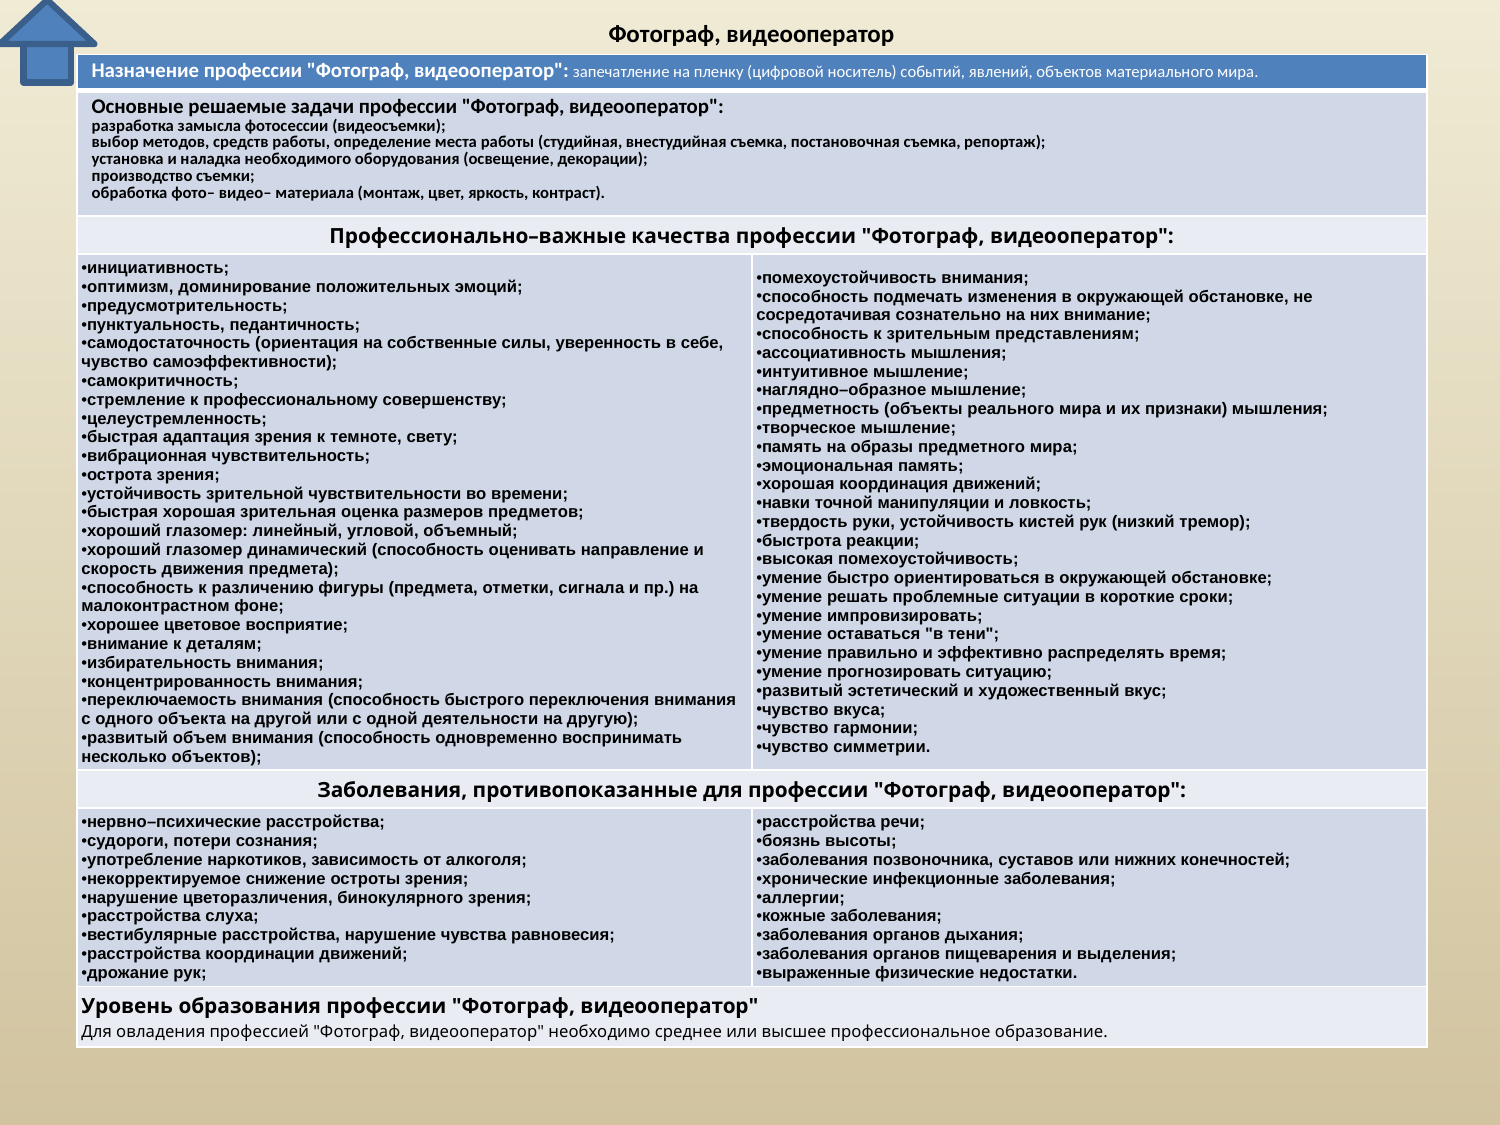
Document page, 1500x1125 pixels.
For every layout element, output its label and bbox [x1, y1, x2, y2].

table_cell [753, 809, 1426, 986]
title [95, 0, 1427, 54]
table_cell [78, 809, 751, 986]
table_header [78, 55, 1426, 88]
table_cell [78, 93, 1426, 215]
table_cell [753, 255, 1426, 769]
table_cell [78, 987, 1426, 1046]
table_cell [78, 771, 1426, 807]
text_box [0, 0, 94, 82]
table_cell [78, 255, 751, 769]
table_cell [78, 217, 1426, 253]
